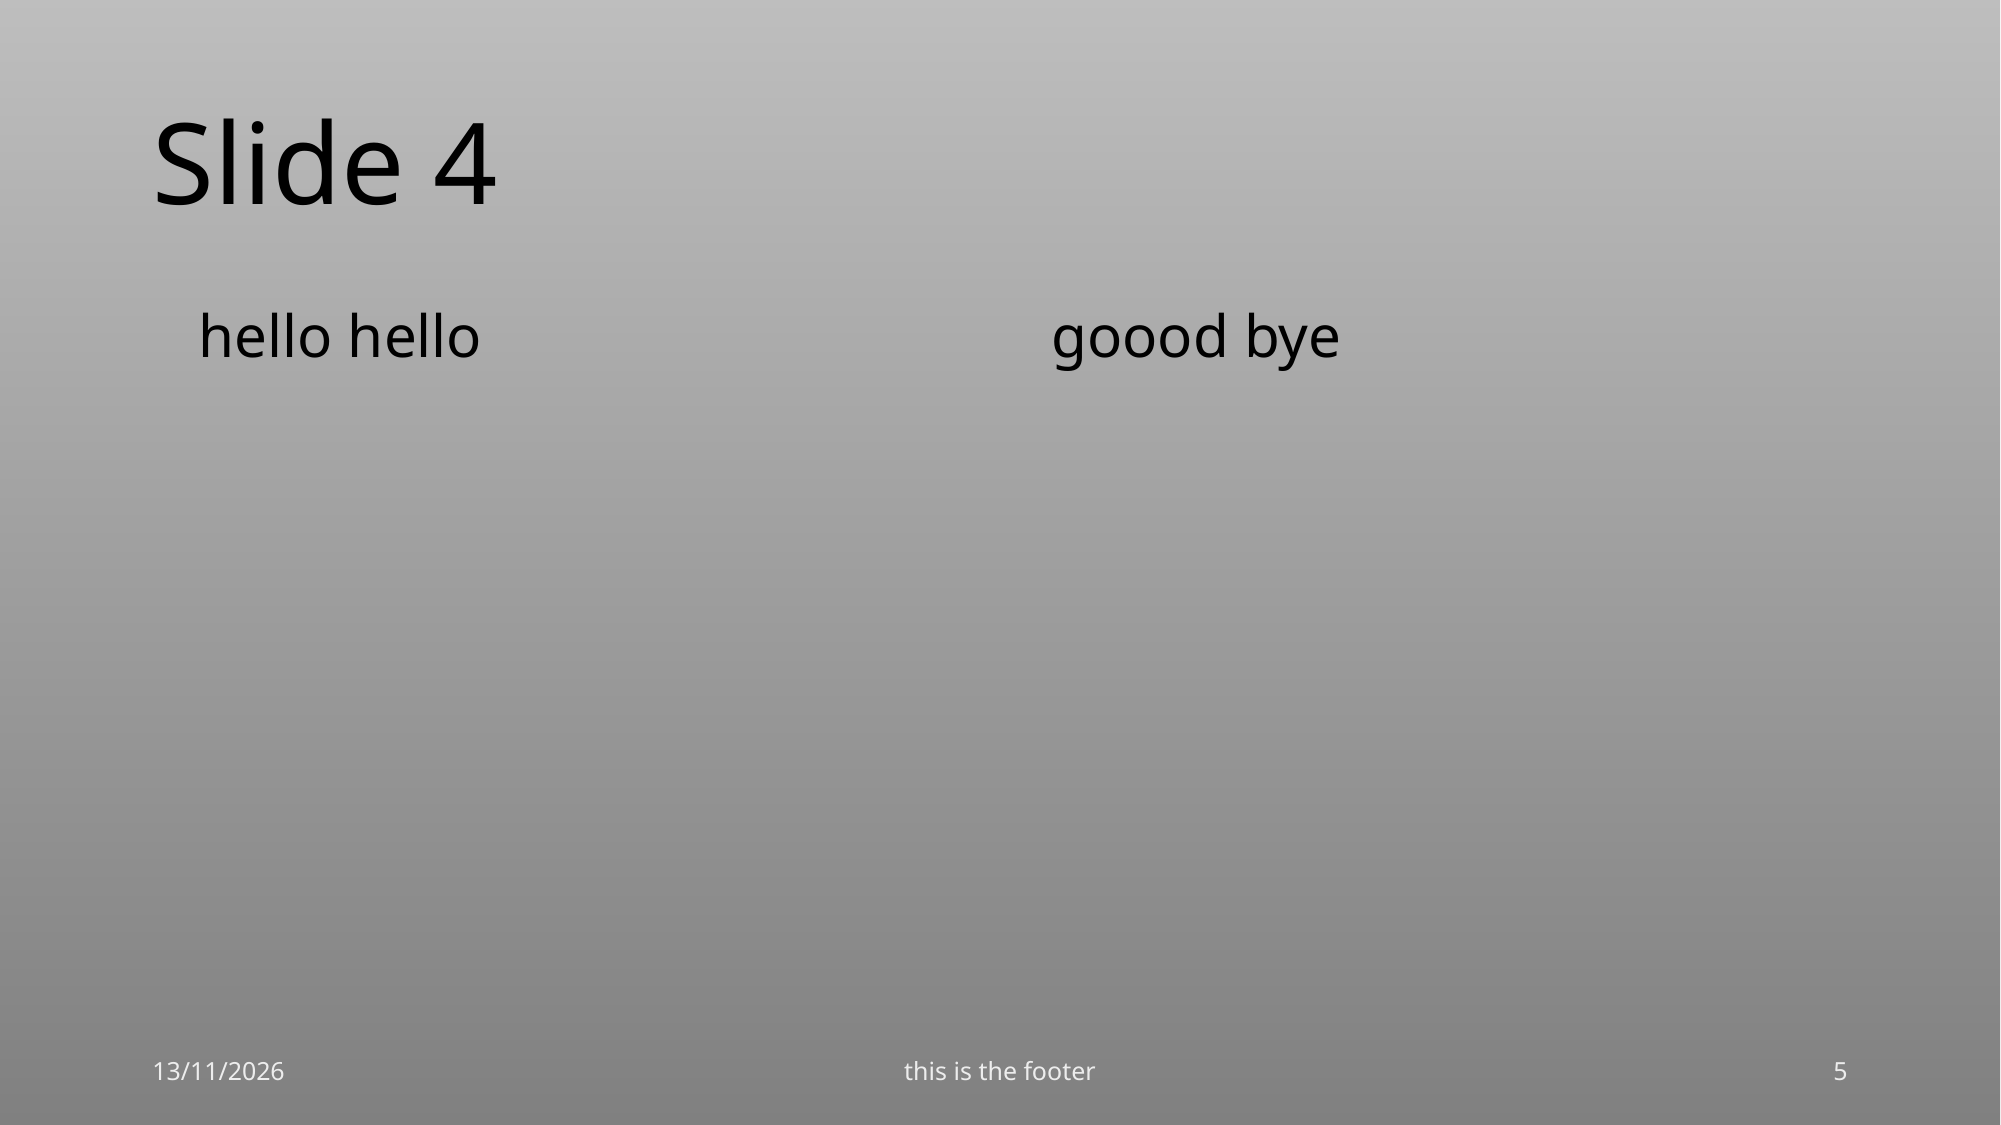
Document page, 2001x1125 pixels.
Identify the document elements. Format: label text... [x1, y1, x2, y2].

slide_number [137, 1042, 588, 1103]
slide_number ‹#› [1412, 1042, 1863, 1103]
list goood bye [1036, 299, 1863, 1014]
list hello hello [183, 299, 1009, 1014]
picture [0, 0, 2001, 1125]
title Slide 4 [137, 59, 1863, 278]
footer this is the footer [662, 1042, 1338, 1103]
